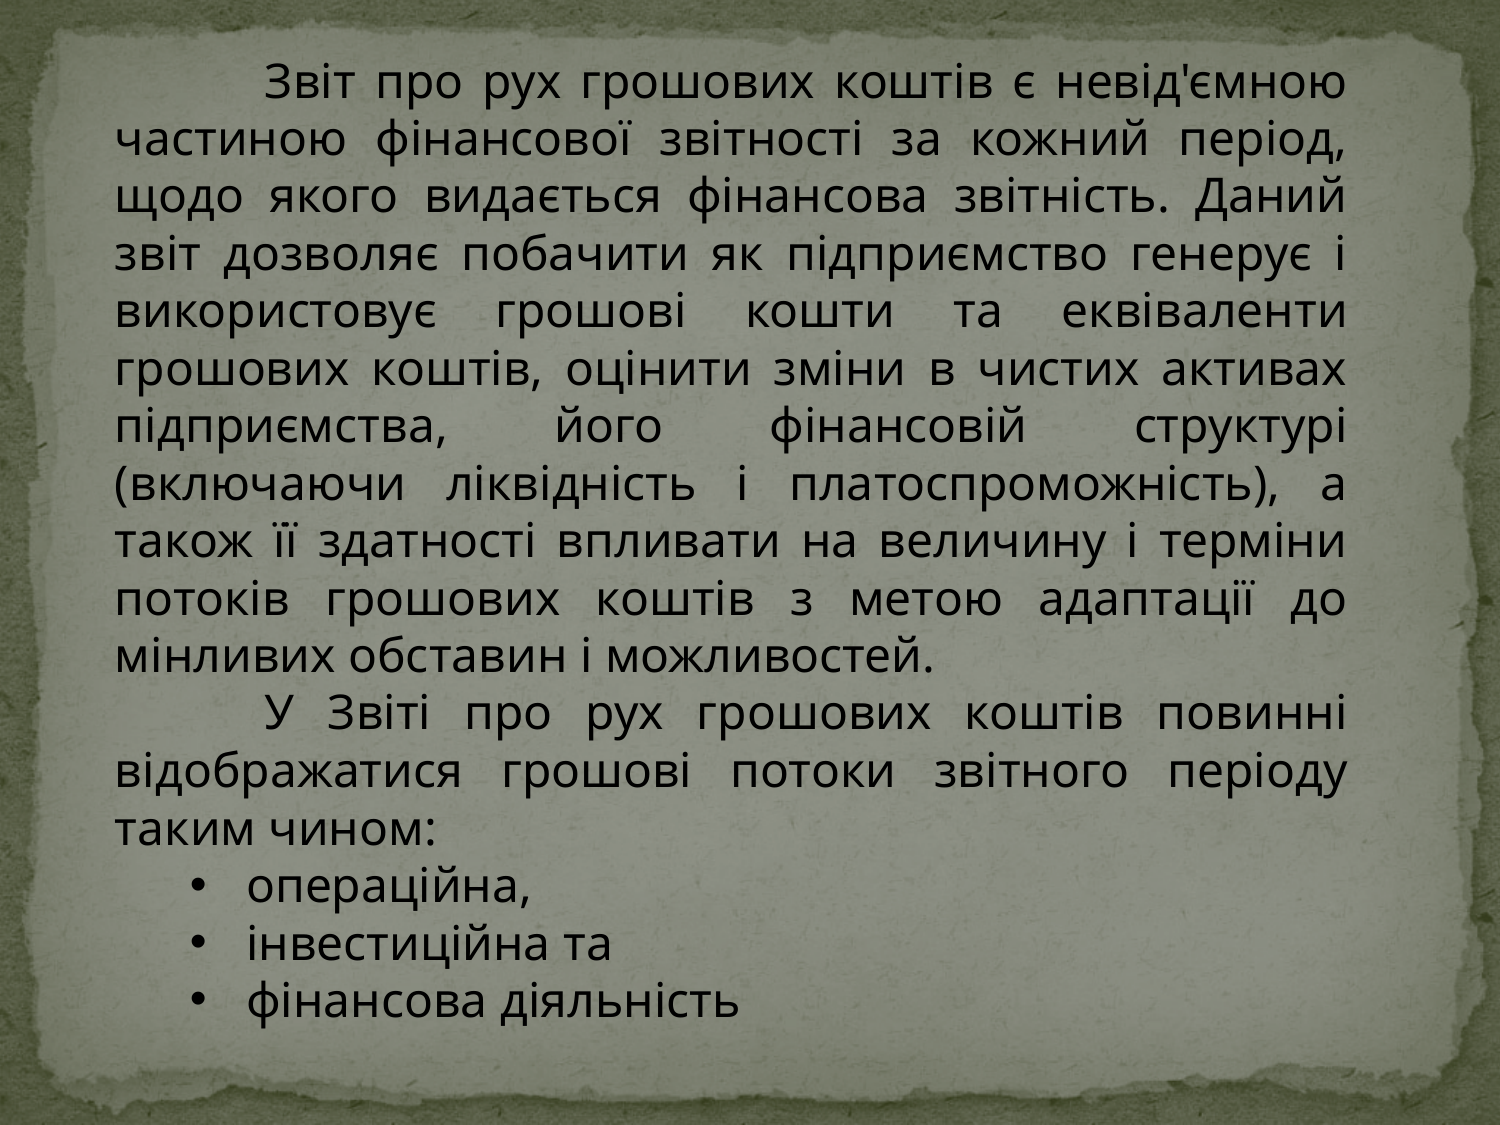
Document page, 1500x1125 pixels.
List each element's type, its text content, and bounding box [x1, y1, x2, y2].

text_box Звіт про рух грошових коштів є невід'ємною частиною фінансової звітності за кожний період, щодо якого видається фінансова звітність. Даний звіт дозволяє побачити як підприємство генерує і використовує грошові кошти та еквіваленти грошових коштів, оцінити зміни в чистих активах підприємства, його фінансовій структурі (включаючи ліквідність і платоспроможність), а також її здатності впливати на величину і терміни потоків грошових коштів з метою адаптації до мінливих обставин і можливостей. У Звіті про рух грошових коштів повинні відображатися грошові потоки звітного періоду таким чином: операційна, інвестиційна та фінансова діяльність [100, 42, 1365, 1035]
